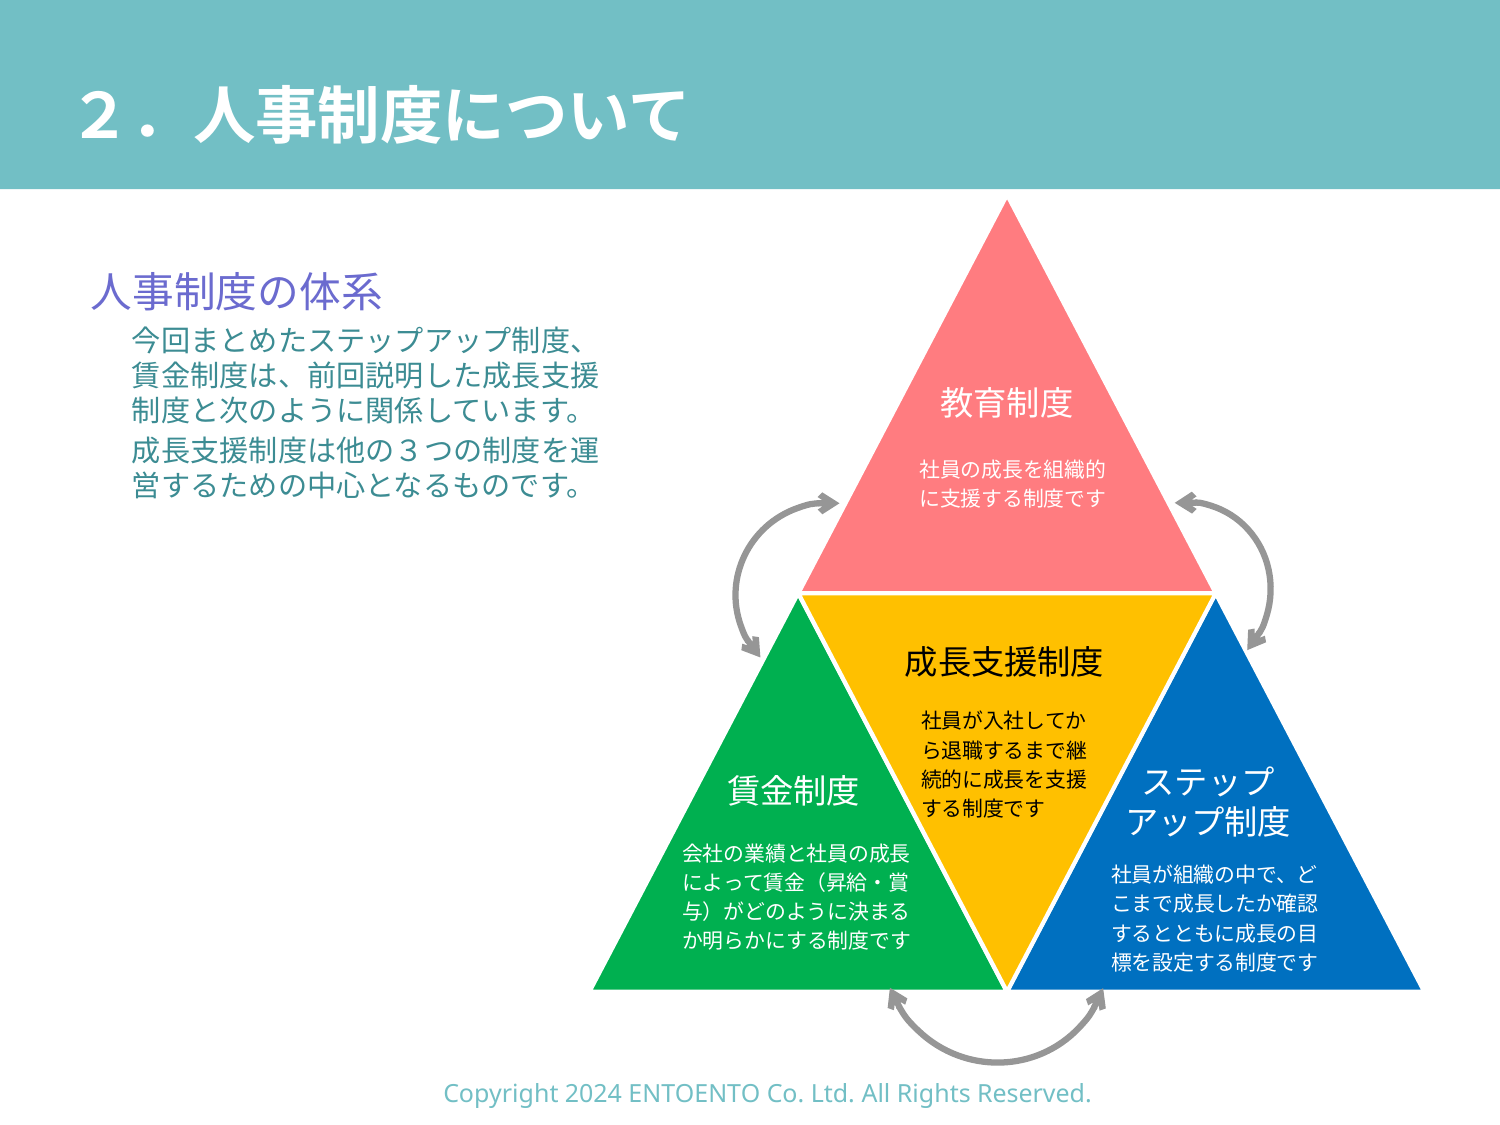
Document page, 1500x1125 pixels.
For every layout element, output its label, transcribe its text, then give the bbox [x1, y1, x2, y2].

footer Copyright 2024 ENTOENTO Co. Ltd. All Rights Reserved. [206, 1070, 1331, 1125]
list 人事制度の体系 今回まとめたステップアップ制度、賃金制度は、前回説明した成長支援制度と次のように関係しています。 成長支援制度は他の３つの制度を運営するための中心となるものです。 [75, 258, 584, 1062]
title ２．人事制度について [53, 42, 1388, 185]
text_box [589, 194, 1425, 1063]
